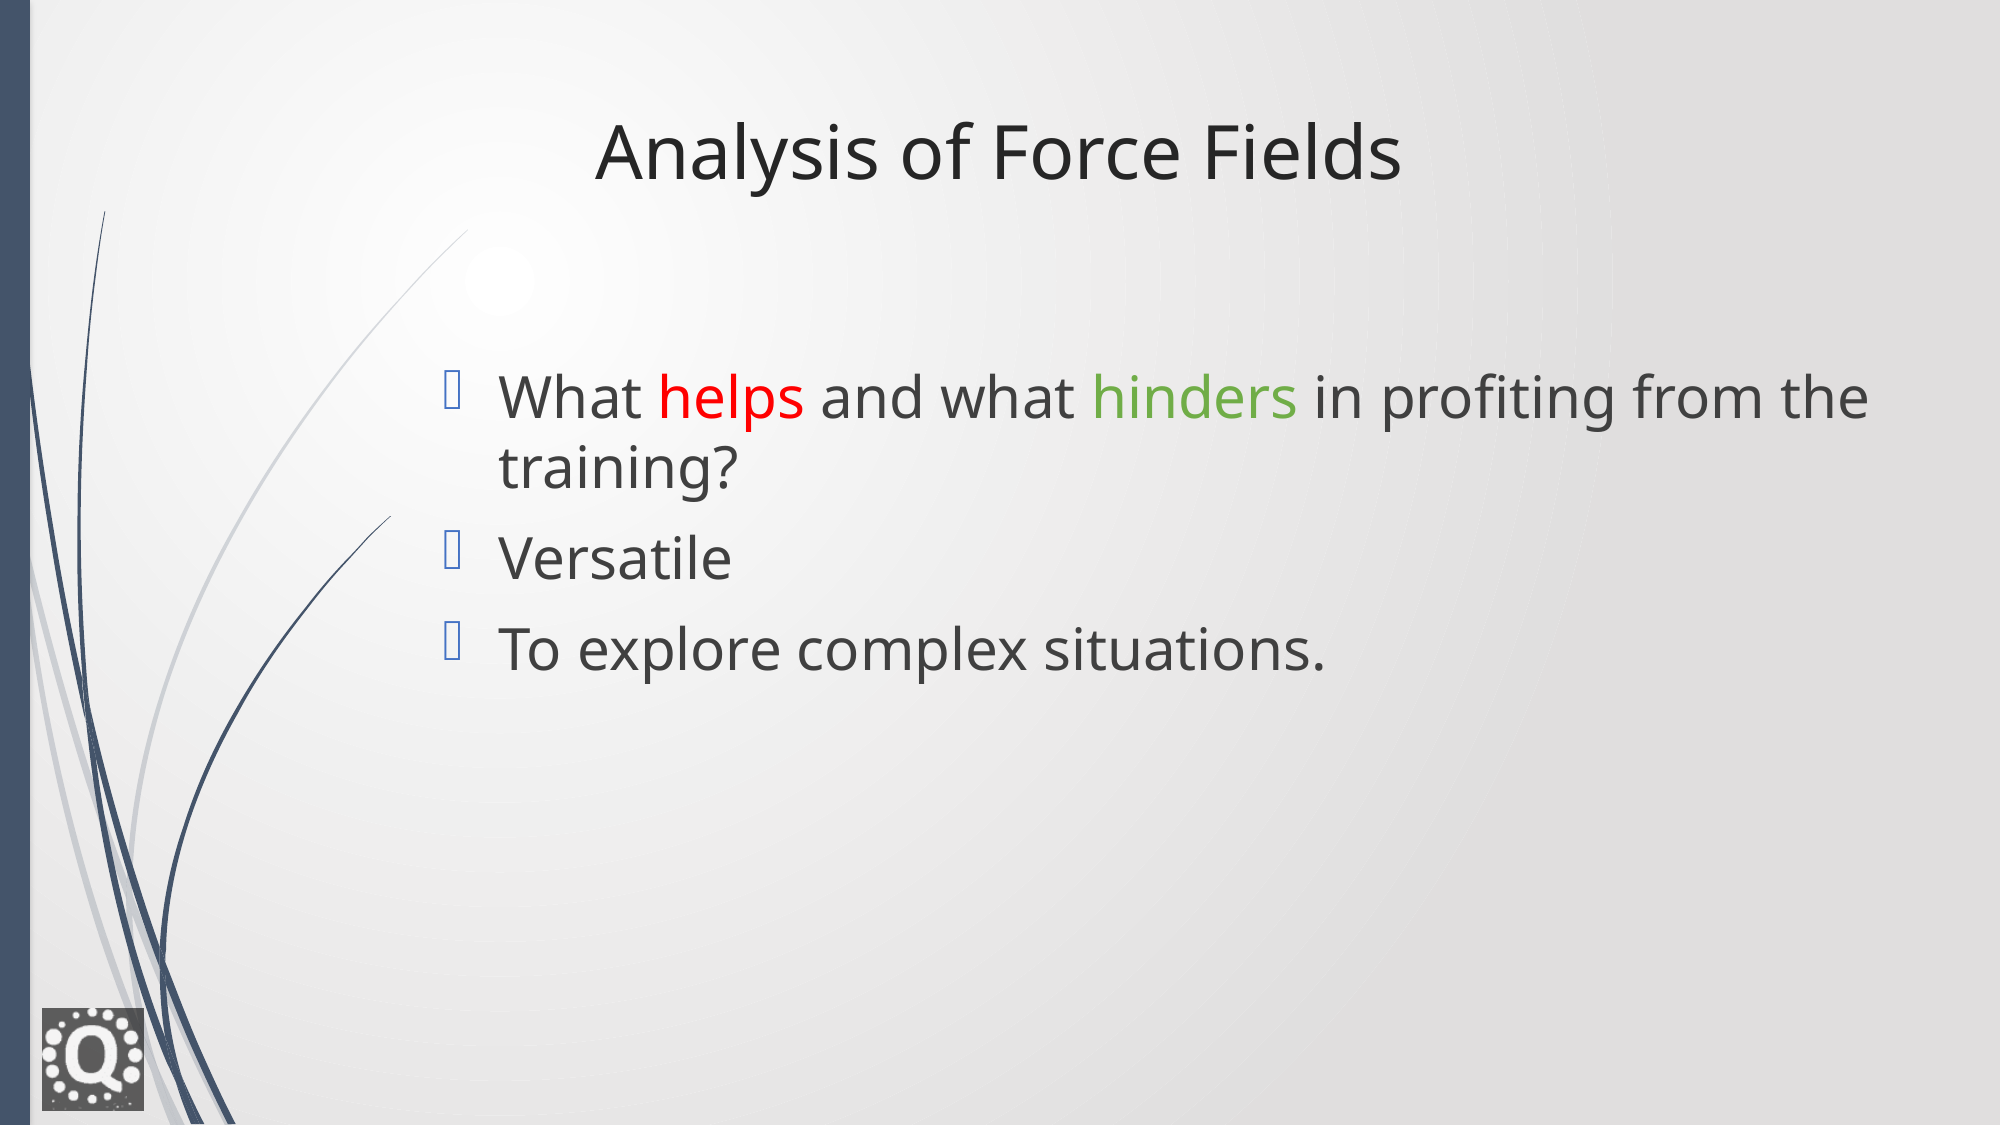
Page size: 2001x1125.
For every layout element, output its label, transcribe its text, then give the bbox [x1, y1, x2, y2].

title Analysis of Force Fields [269, 96, 1731, 307]
picture [42, 1008, 144, 1111]
list What helps and what hinders in profiting from the training? Versatile To explore complex situations. [427, 352, 1890, 973]
